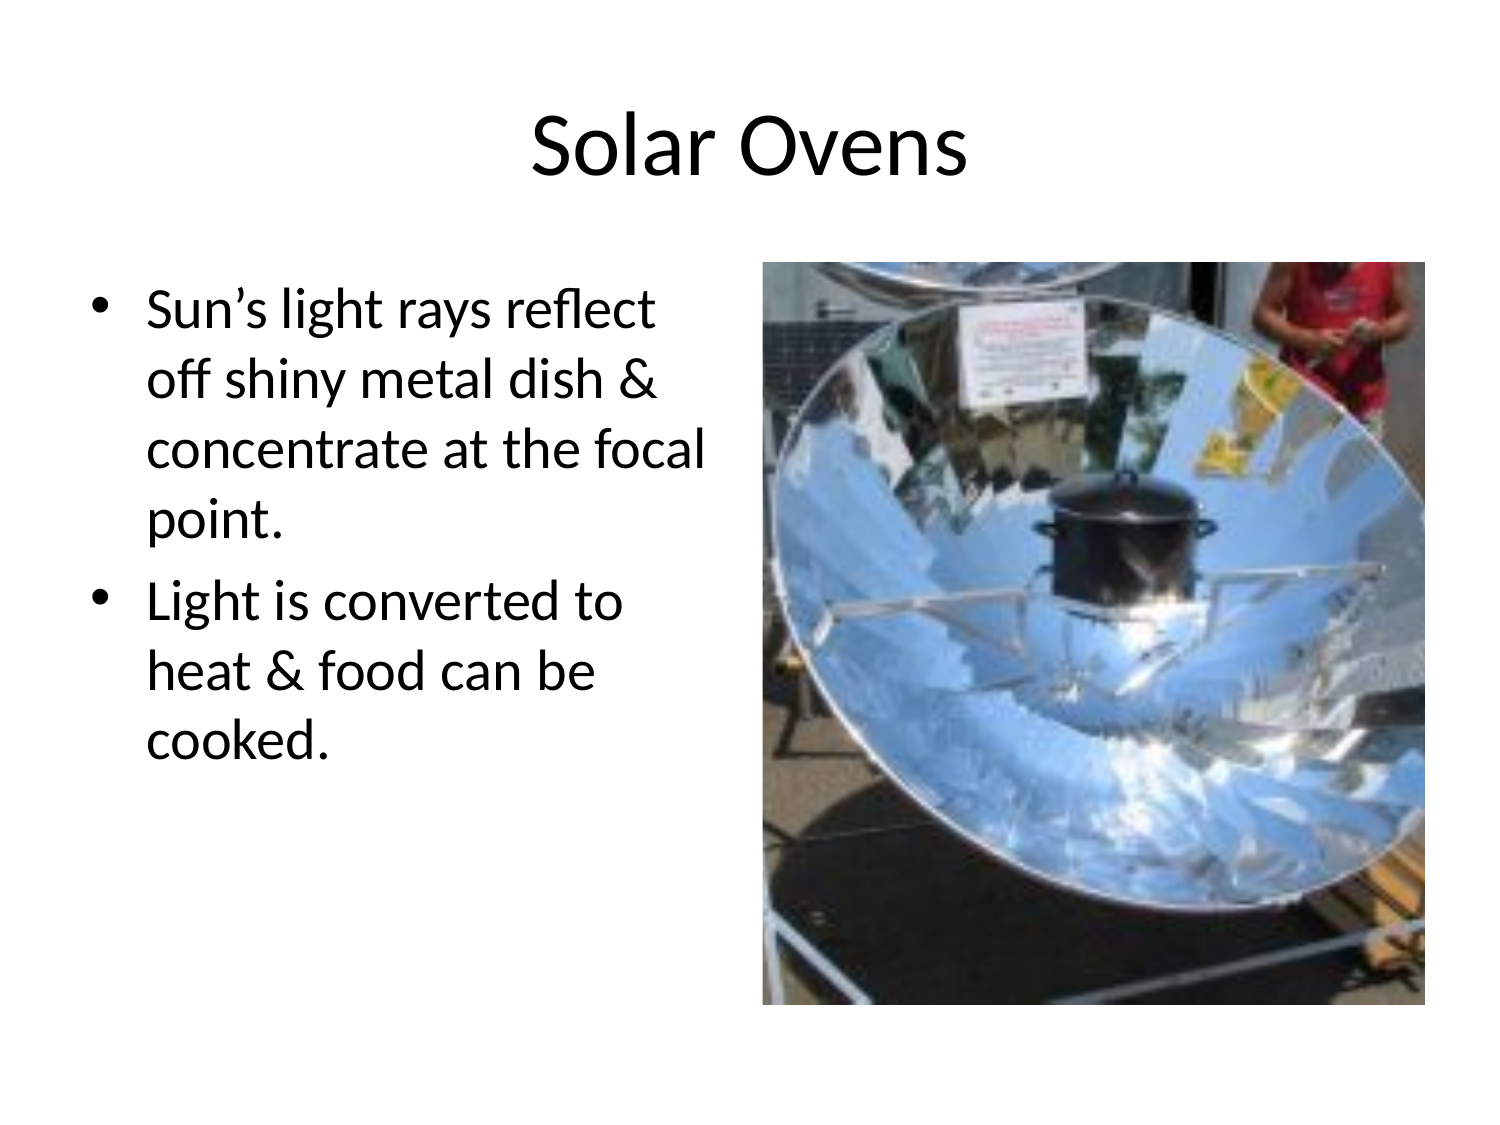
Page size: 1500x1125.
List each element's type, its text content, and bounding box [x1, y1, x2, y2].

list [762, 262, 1426, 1006]
list Sun’s light rays reflect off shiny metal dish & concentrate at the focal point. Light is converted to heat & food can be cooked. [75, 262, 738, 1005]
title Solar Ovens [75, 45, 1425, 233]
